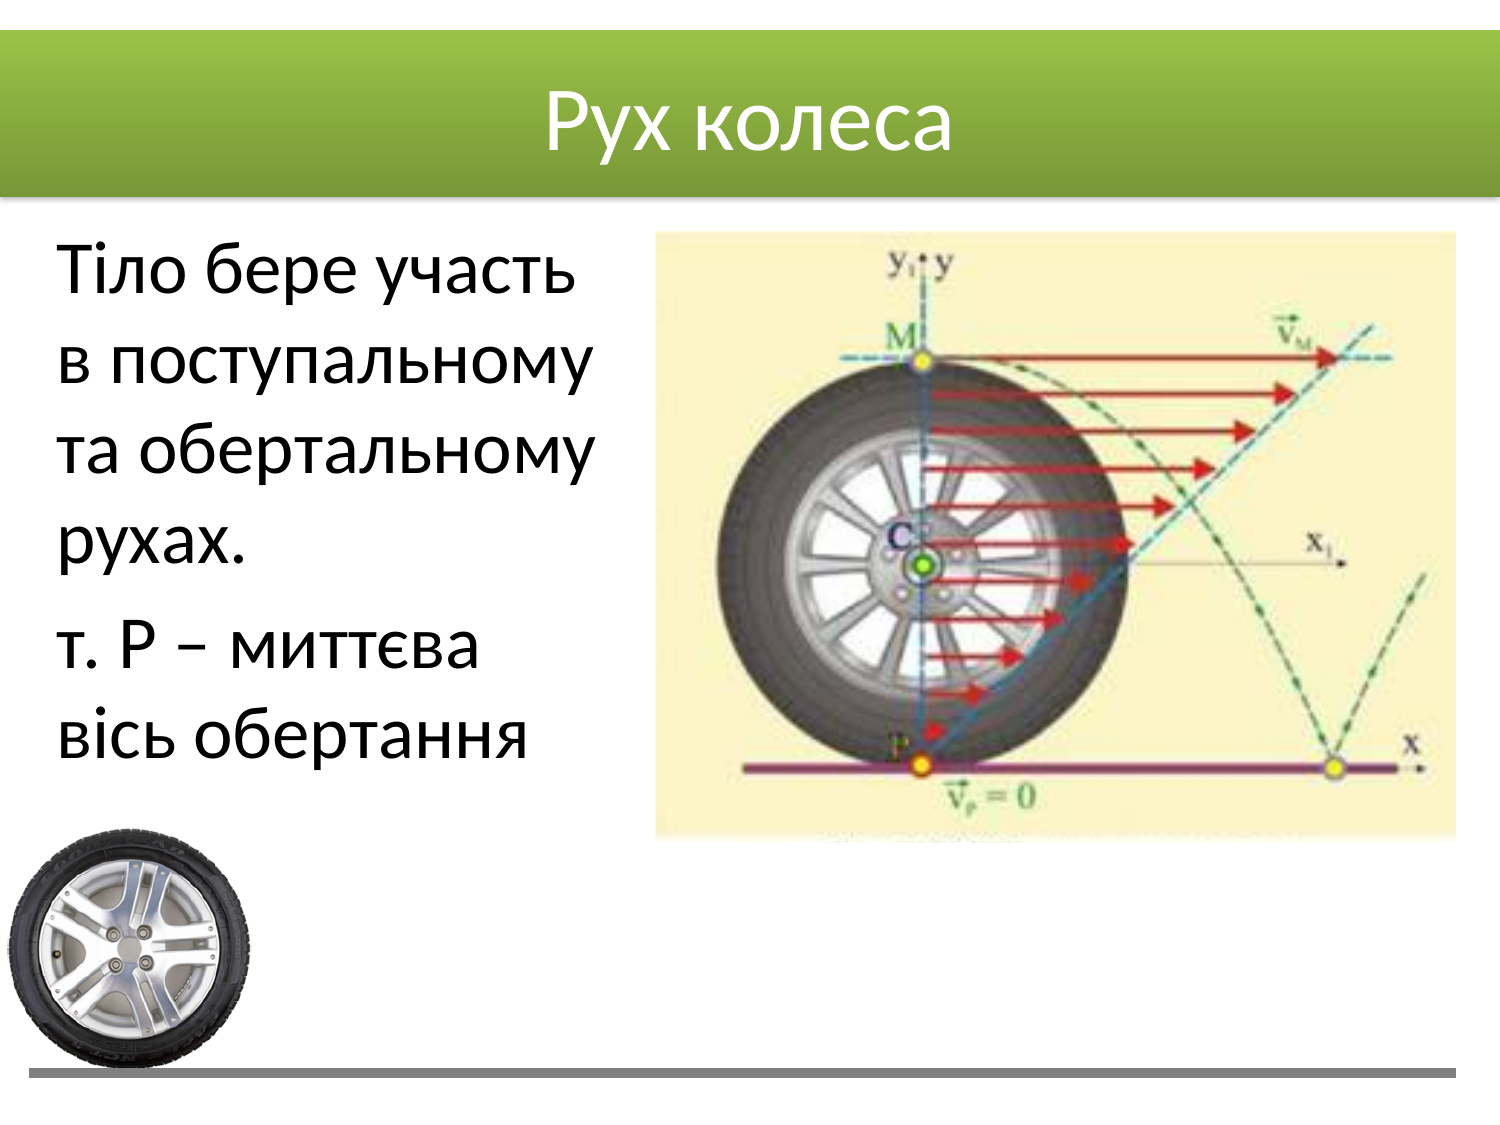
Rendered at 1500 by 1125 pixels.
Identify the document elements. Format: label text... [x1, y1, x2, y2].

picture [0, 810, 266, 1091]
title Рух колеса [0, 30, 1500, 197]
list Тіло бере участь в поступальному та обертальному рухах. т. Р – миттєва вісь обертання [41, 211, 622, 954]
picture [655, 231, 1457, 844]
